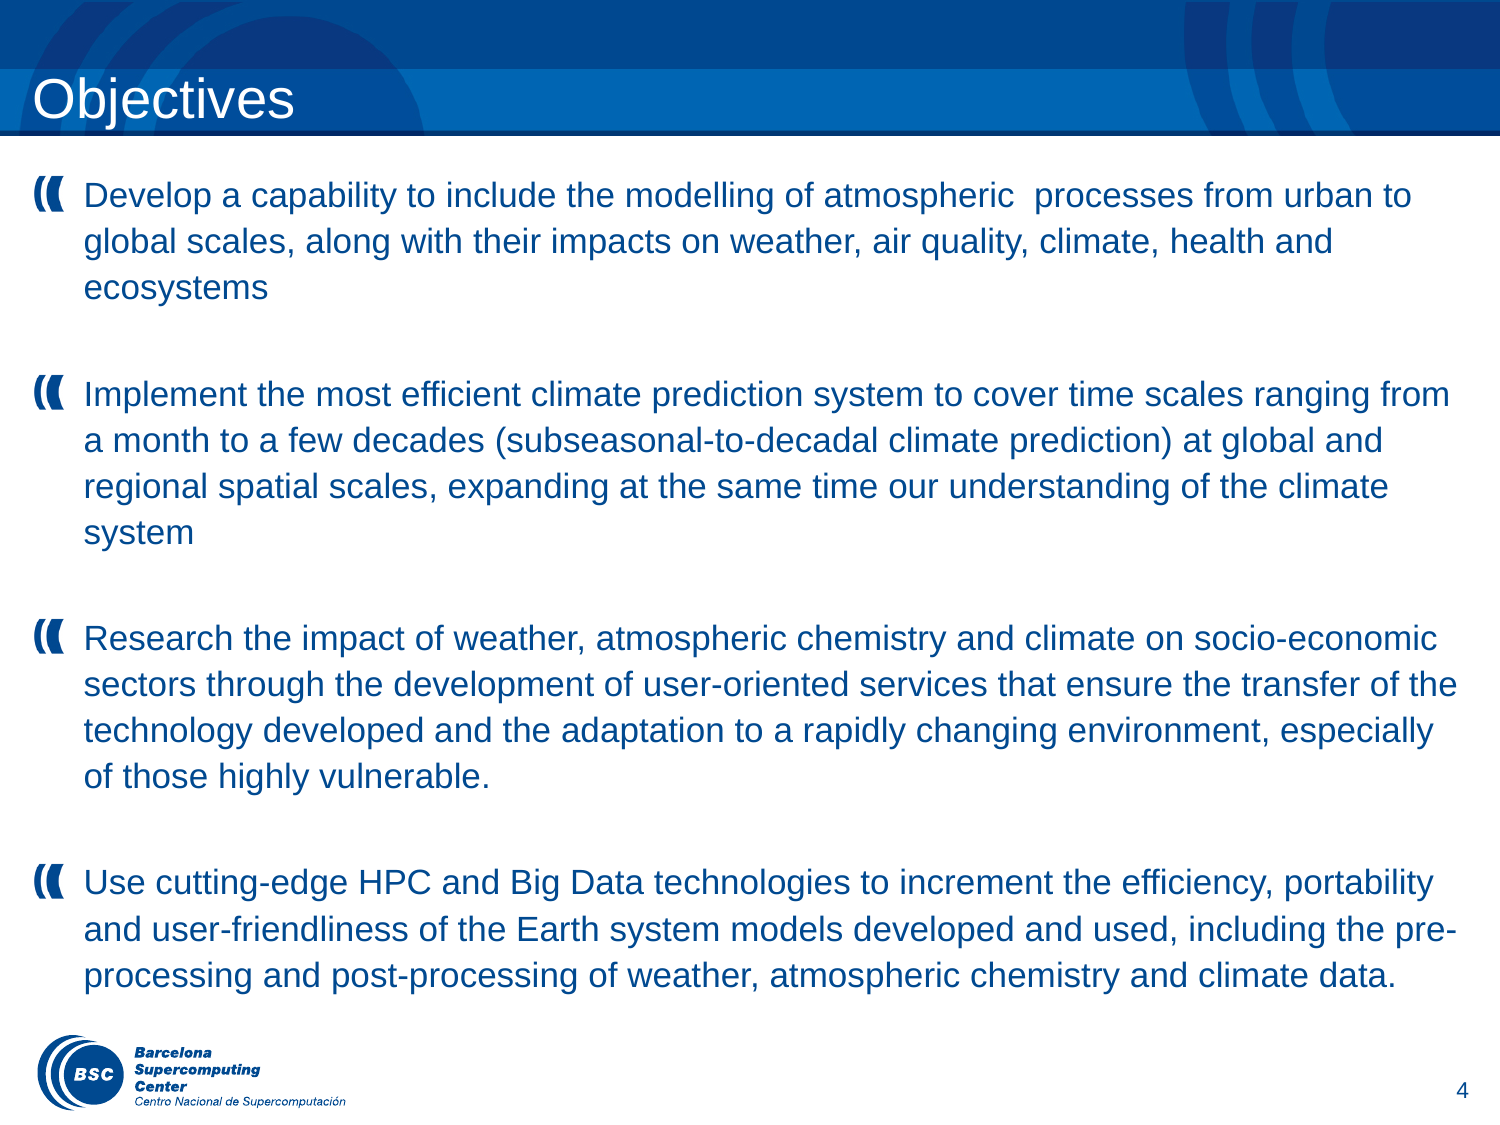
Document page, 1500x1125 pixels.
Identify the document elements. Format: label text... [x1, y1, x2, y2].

picture [32, 863, 65, 899]
title Objectives [17, 7, 1483, 138]
slide_number 4 [1411, 1042, 1484, 1111]
picture [32, 618, 65, 654]
picture [0, 0, 1500, 136]
picture [32, 175, 65, 212]
list Develop a capability to include the modelling of atmospheric processes from urban to global scales, along with their impacts on weather, air quality, climate, health and ecosystems Implement the most efficient climate prediction system to cover time scales ranging from a month to a few decades (subseasonal-to-decadal climate prediction) at global and regional spatial scales, expanding at the same time our understanding of the climate system Research the impact of weather, atmospheric chemistry and climate on socio-economic sectors through the development of user-oriented services that ensure the transfer of the technology developed and the adaptation to a rapidly changing environment, especially of those highly vulnerable. Use cutting-edge HPC and Big Data technologies to increment the efficiency, portability and user-friendliness of the Earth system models developed and used, including the pre-processing and post-processing of weather, atmospheric chemistry and climate data. [17, 160, 1483, 1012]
picture [32, 374, 65, 410]
